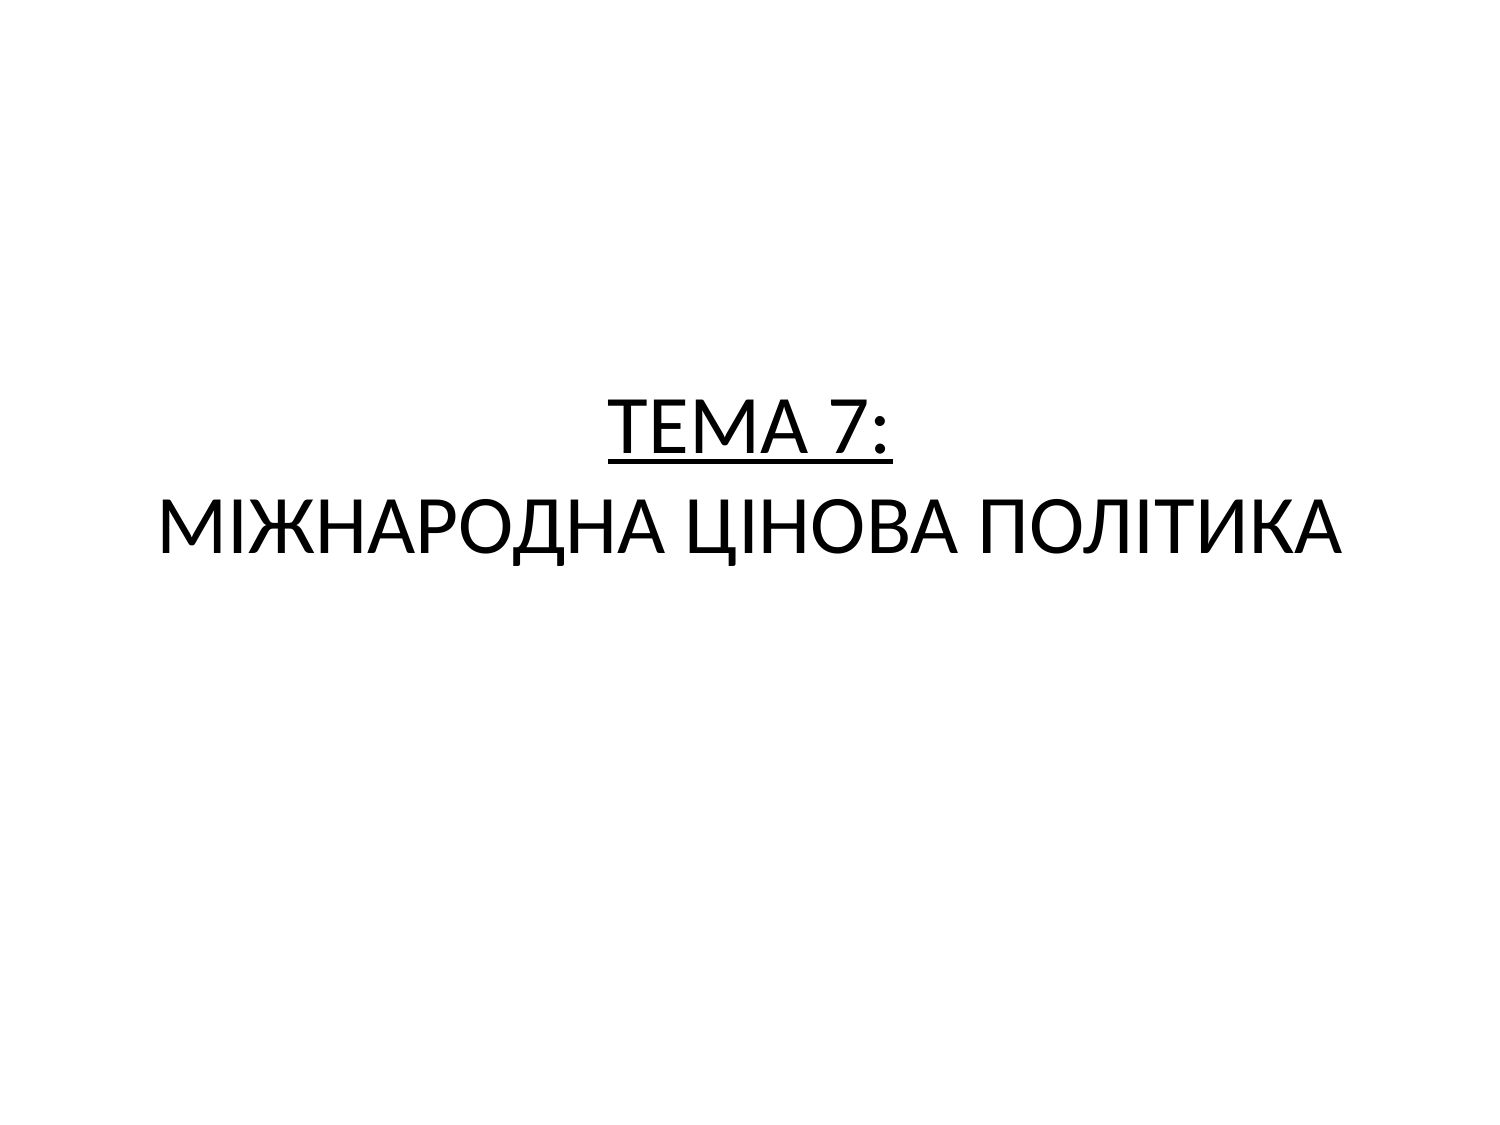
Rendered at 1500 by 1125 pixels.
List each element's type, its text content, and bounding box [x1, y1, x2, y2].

title ТЕМА 7: МІЖНАРОДНА ЦІНОВА ПОЛІТИКА [112, 349, 1388, 591]
